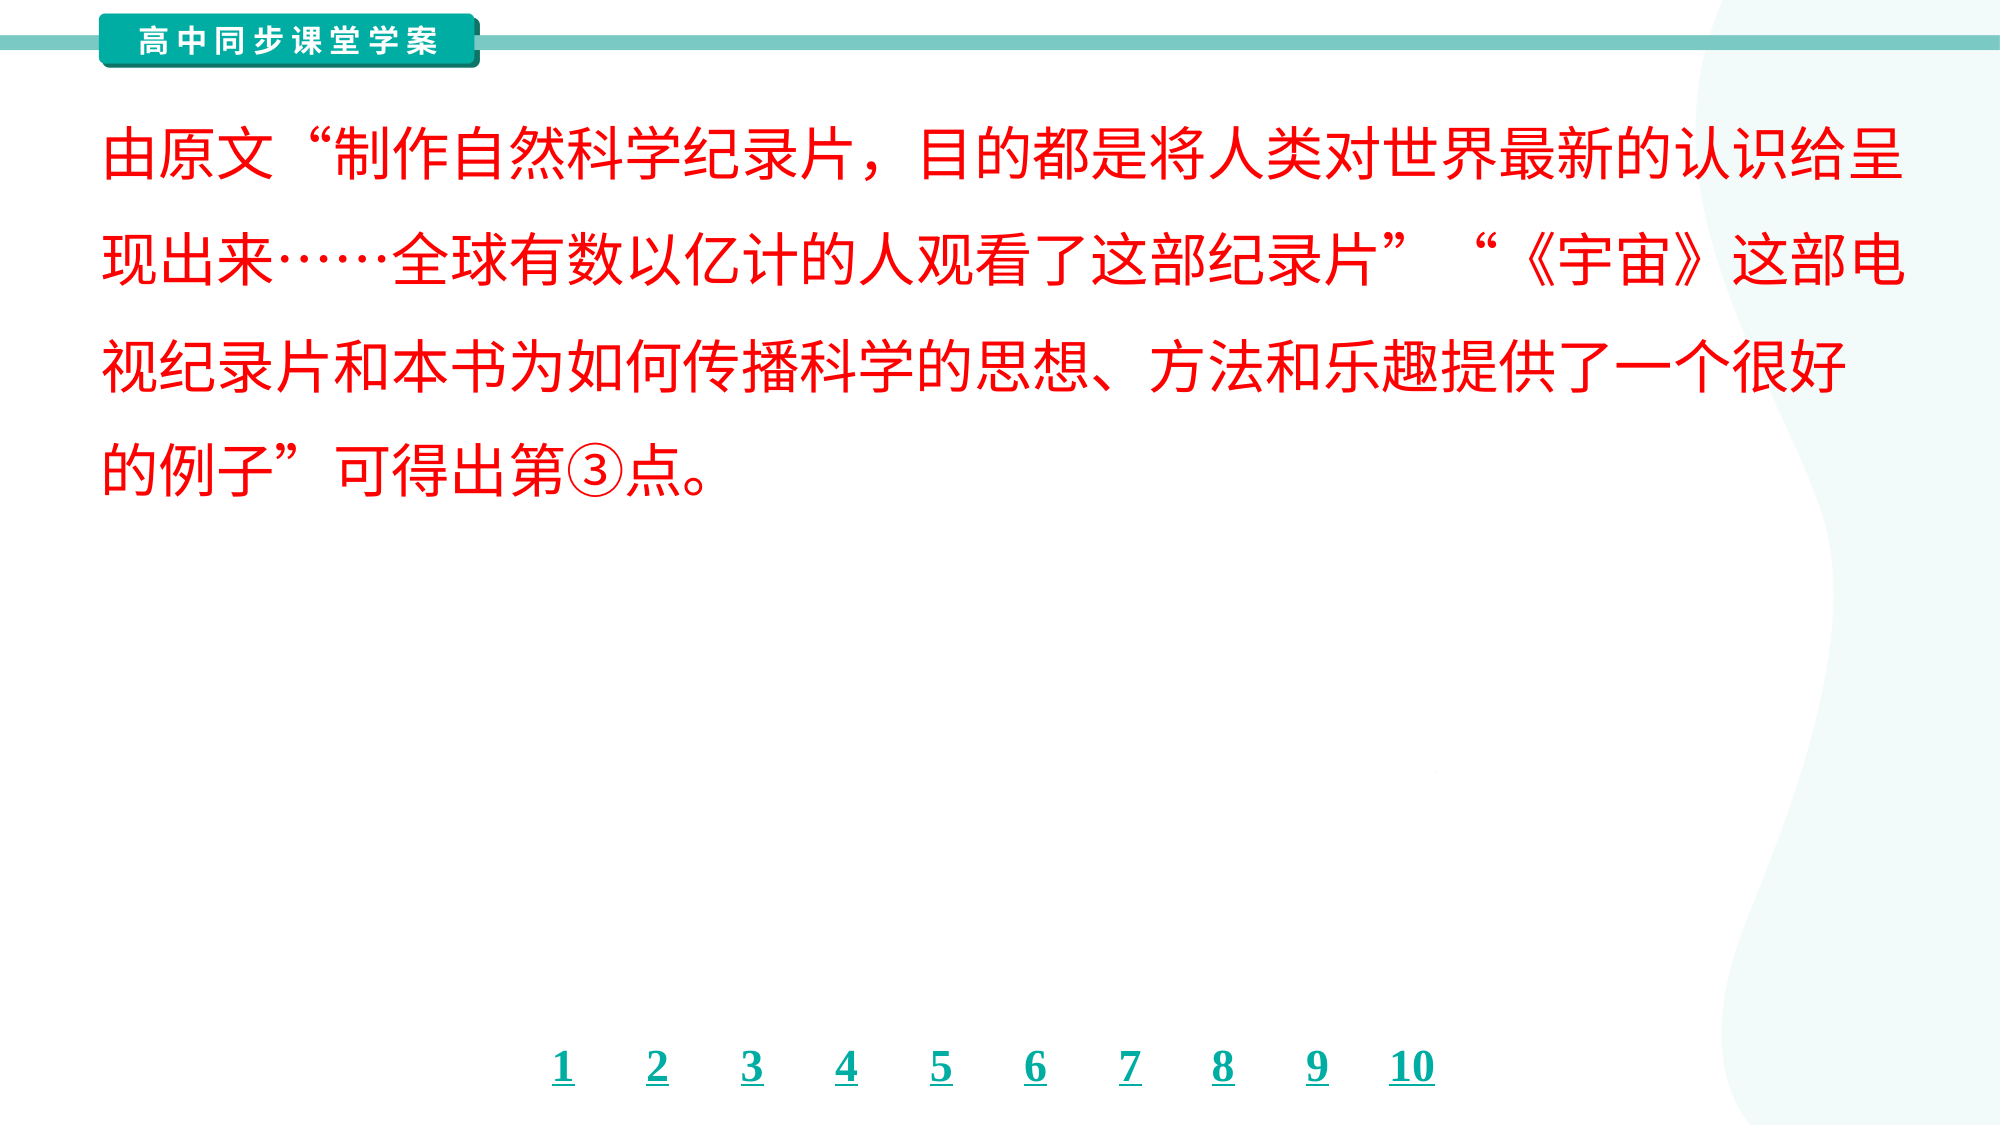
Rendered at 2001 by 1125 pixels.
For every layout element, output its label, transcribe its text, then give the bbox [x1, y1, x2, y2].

picture [0, 0, 2000, 1125]
text_box 由原文“制作自然科学纪录片，目的都是将人类对世界最新的认识给呈 现出来……全球有数以亿计的人观看了这部纪录片”“《宇宙》这部电 视纪录片和本书为如何传播科学的思想、方法和乐趣提供了一个很好 的例子”可得出第③点。 [100, 76, 1899, 493]
